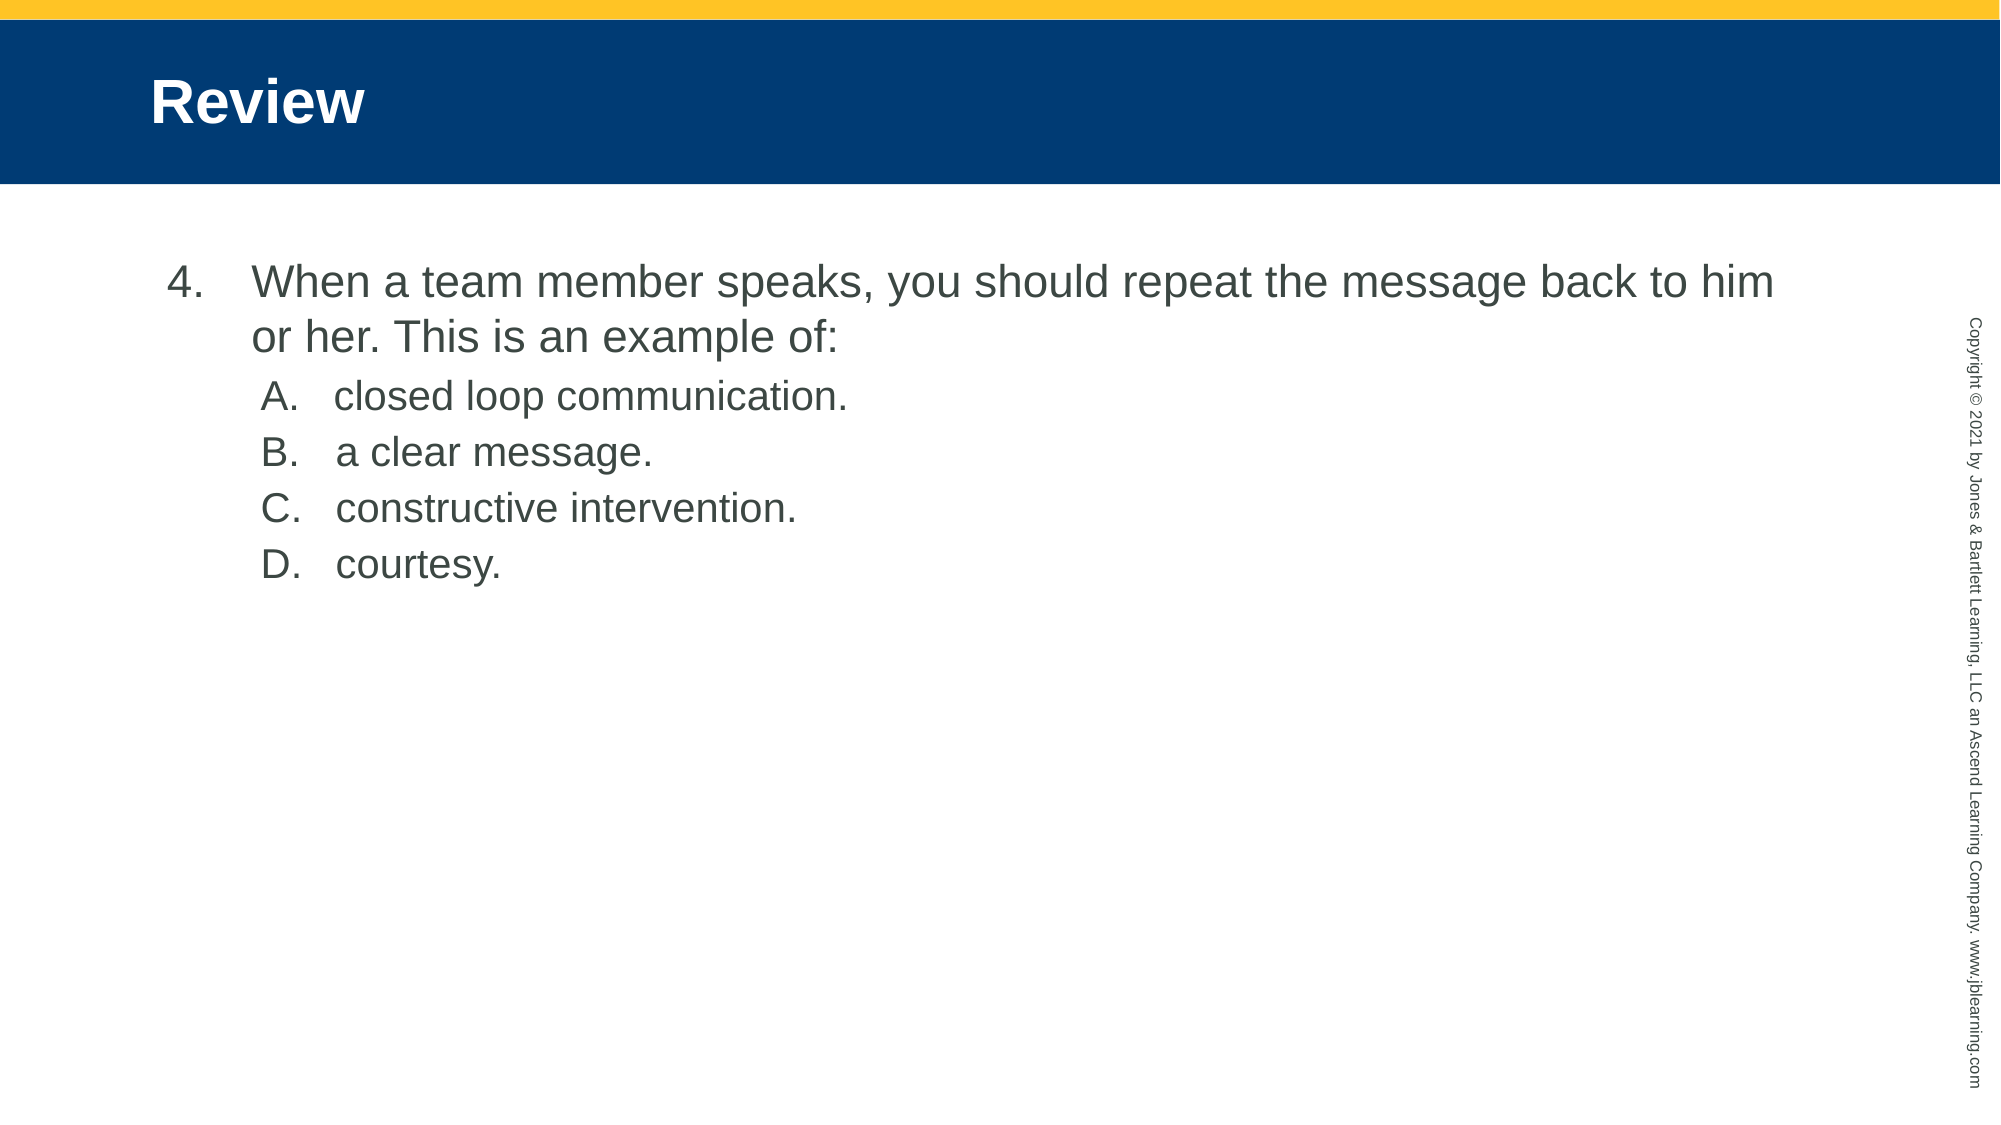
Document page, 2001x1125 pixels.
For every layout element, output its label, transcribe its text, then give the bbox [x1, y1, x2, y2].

title Review [0, 19, 2000, 185]
list When a team member speaks, you should repeat the message back to him or her. This is an example of: closed loop communication. a clear message. constructive intervention. courtesy. [151, 244, 1840, 1016]
